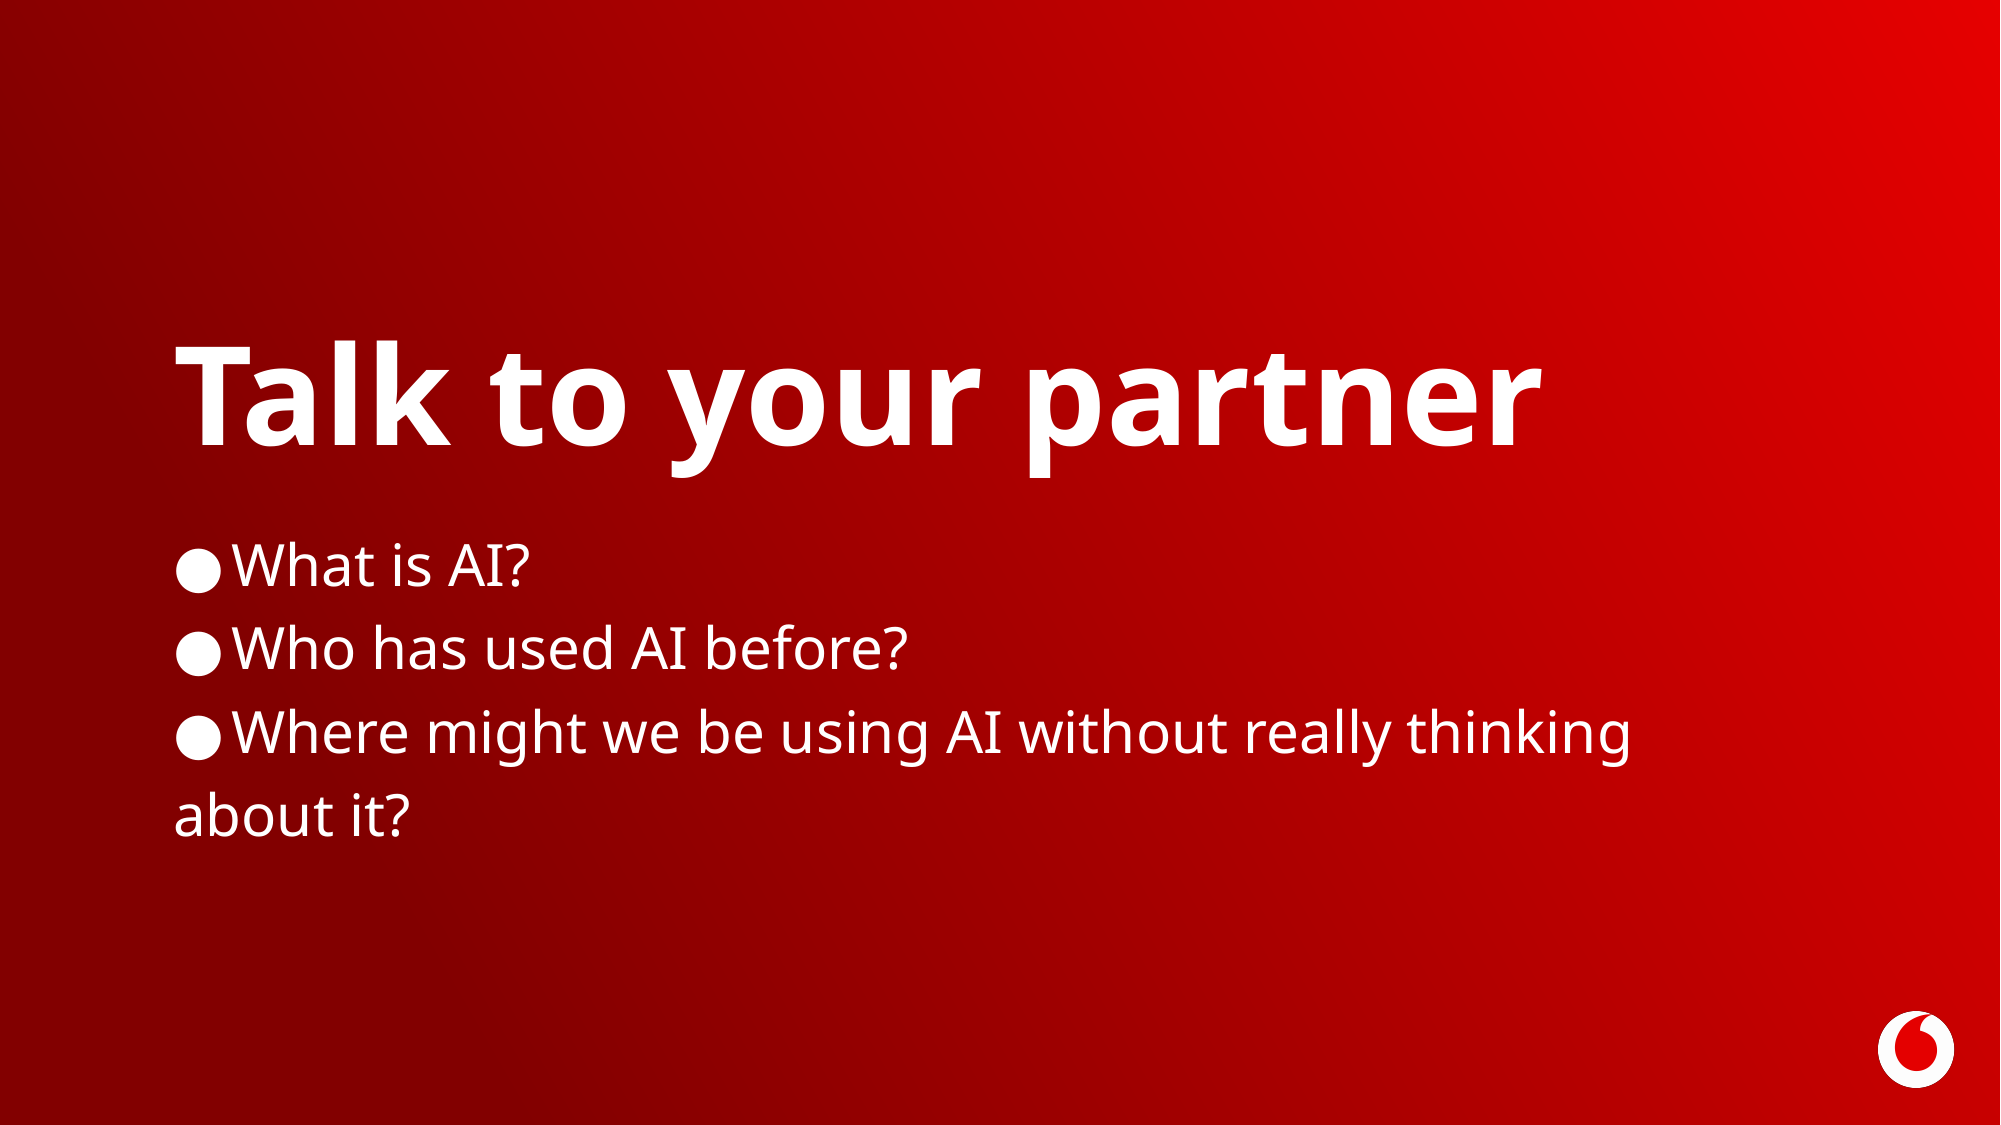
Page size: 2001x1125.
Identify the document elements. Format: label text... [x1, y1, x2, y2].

picture [1874, 1007, 1963, 1092]
text_box Talk to your partner ● What is AI? ● Who has used AI before? ● Where might we be using AI without really thinking about it? [173, 348, 1762, 849]
